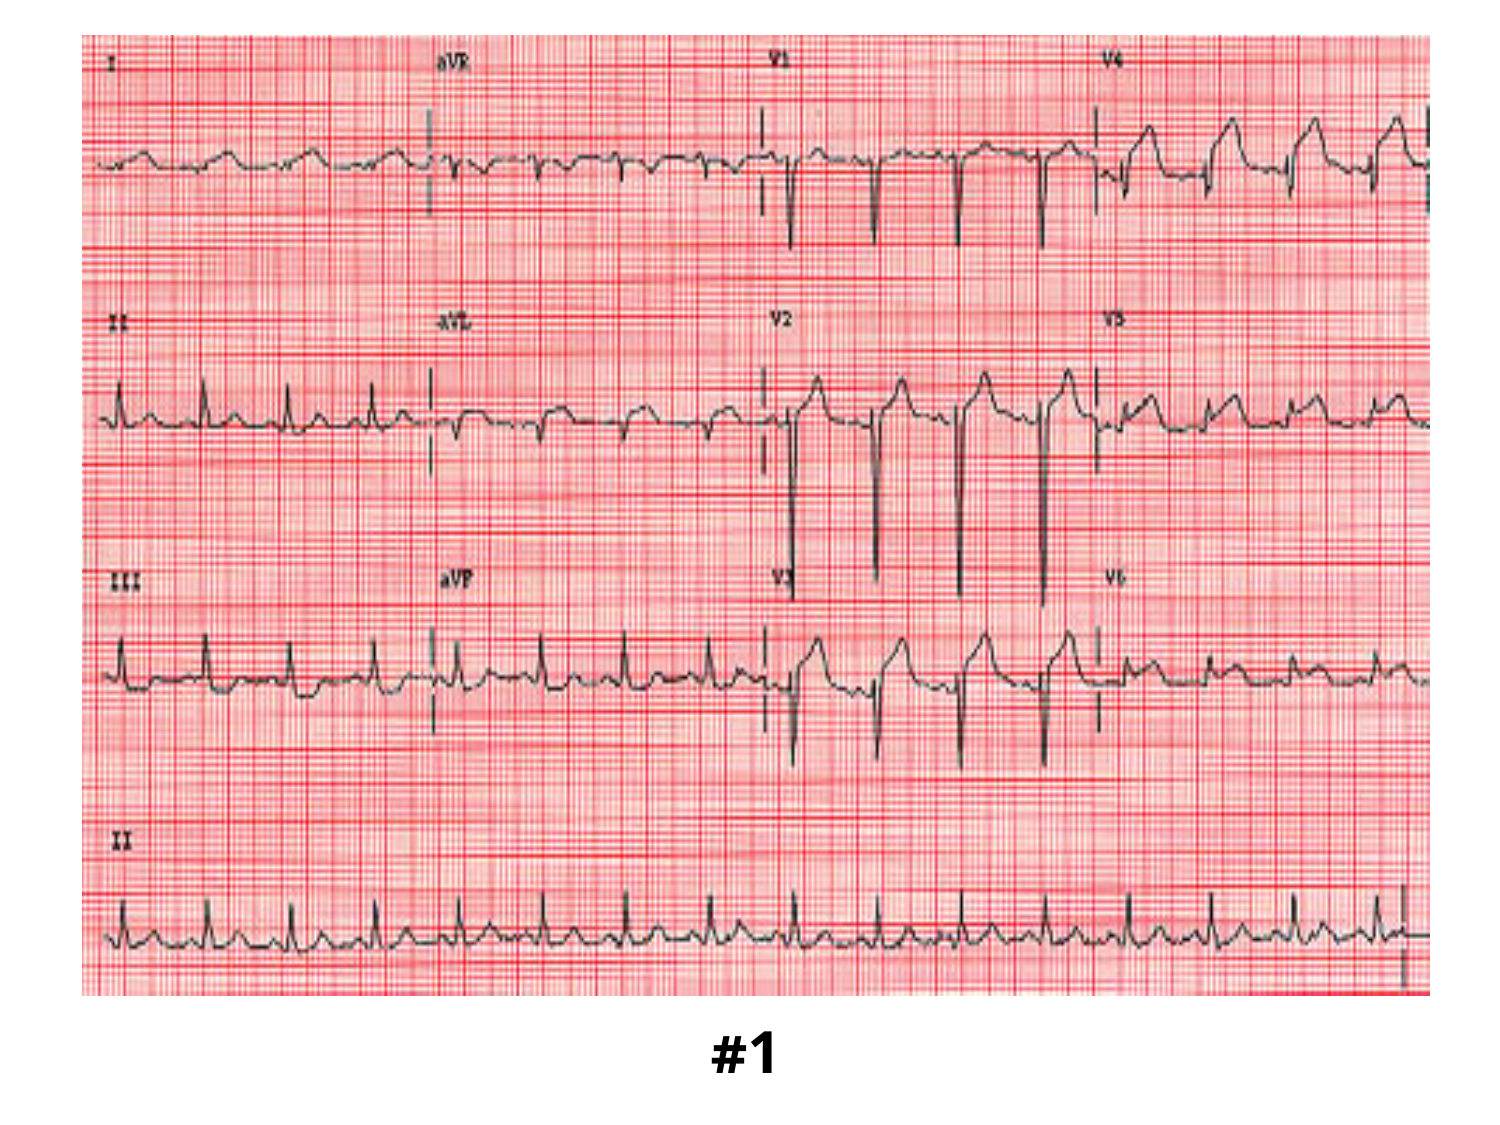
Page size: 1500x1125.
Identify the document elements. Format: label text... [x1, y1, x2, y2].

picture [81, 34, 1430, 997]
text_box #1 [597, 1007, 795, 1093]
